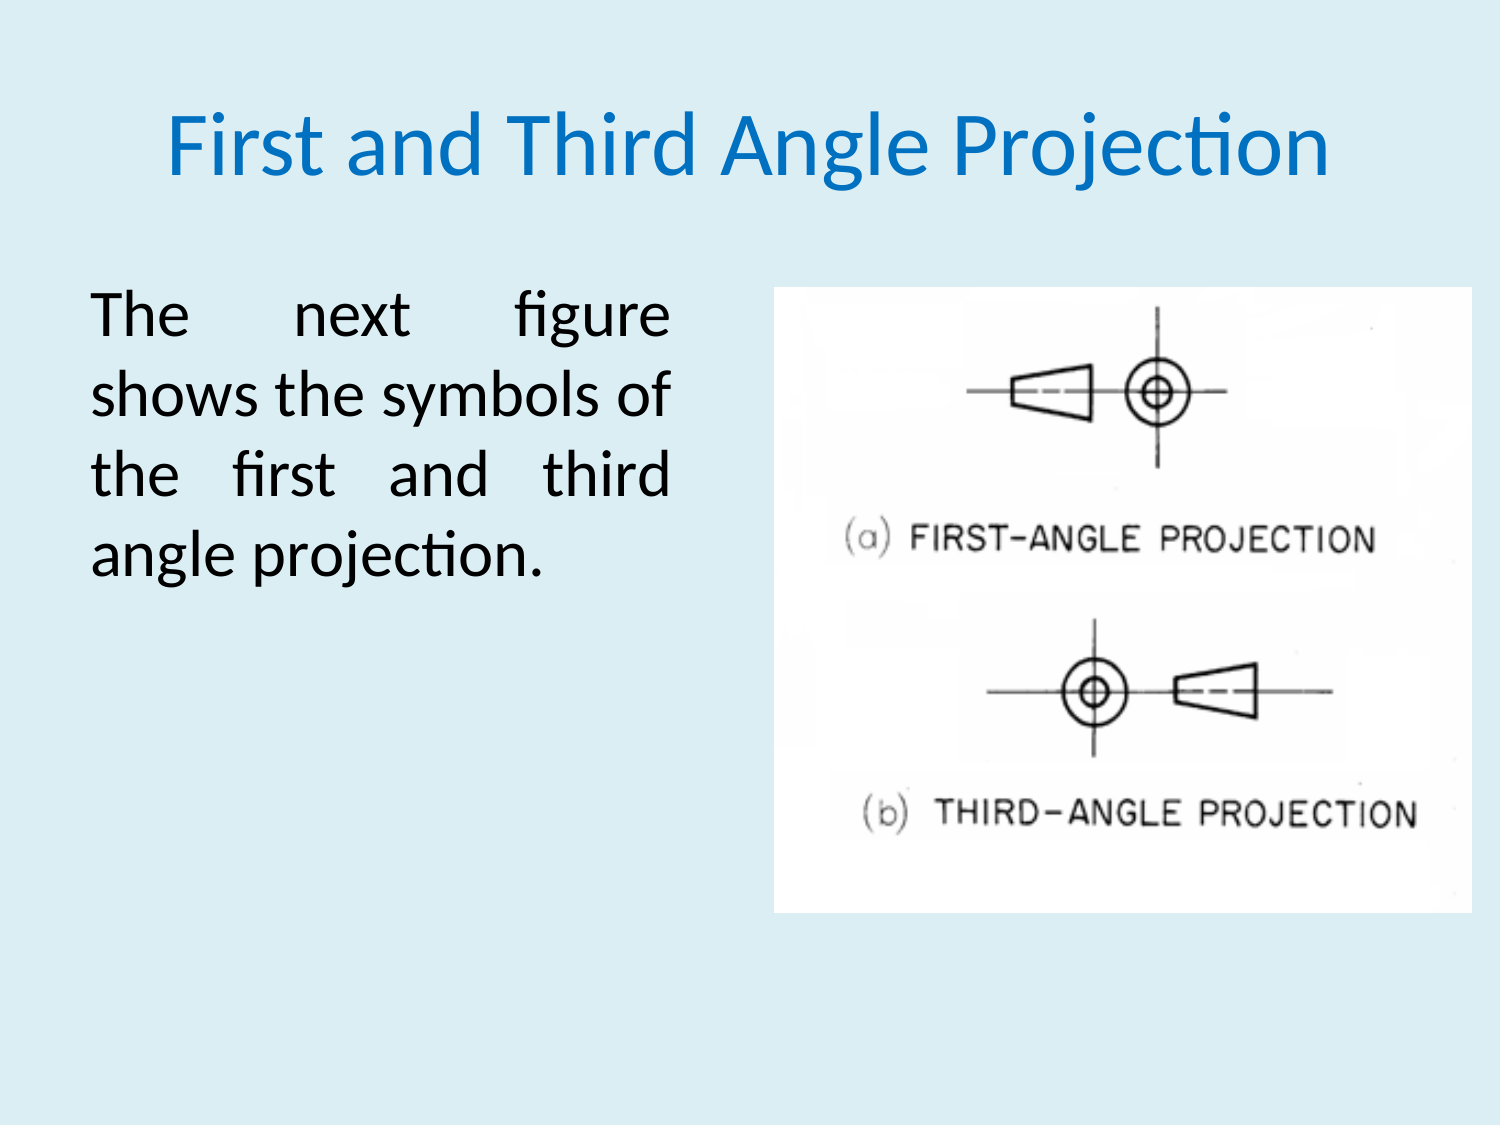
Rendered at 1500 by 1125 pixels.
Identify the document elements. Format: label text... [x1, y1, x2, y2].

list The next figure shows the symbols of the first and third angle projection. [75, 262, 688, 1005]
title First and Third Angle Projection [75, 45, 1425, 233]
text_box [774, 287, 1472, 913]
